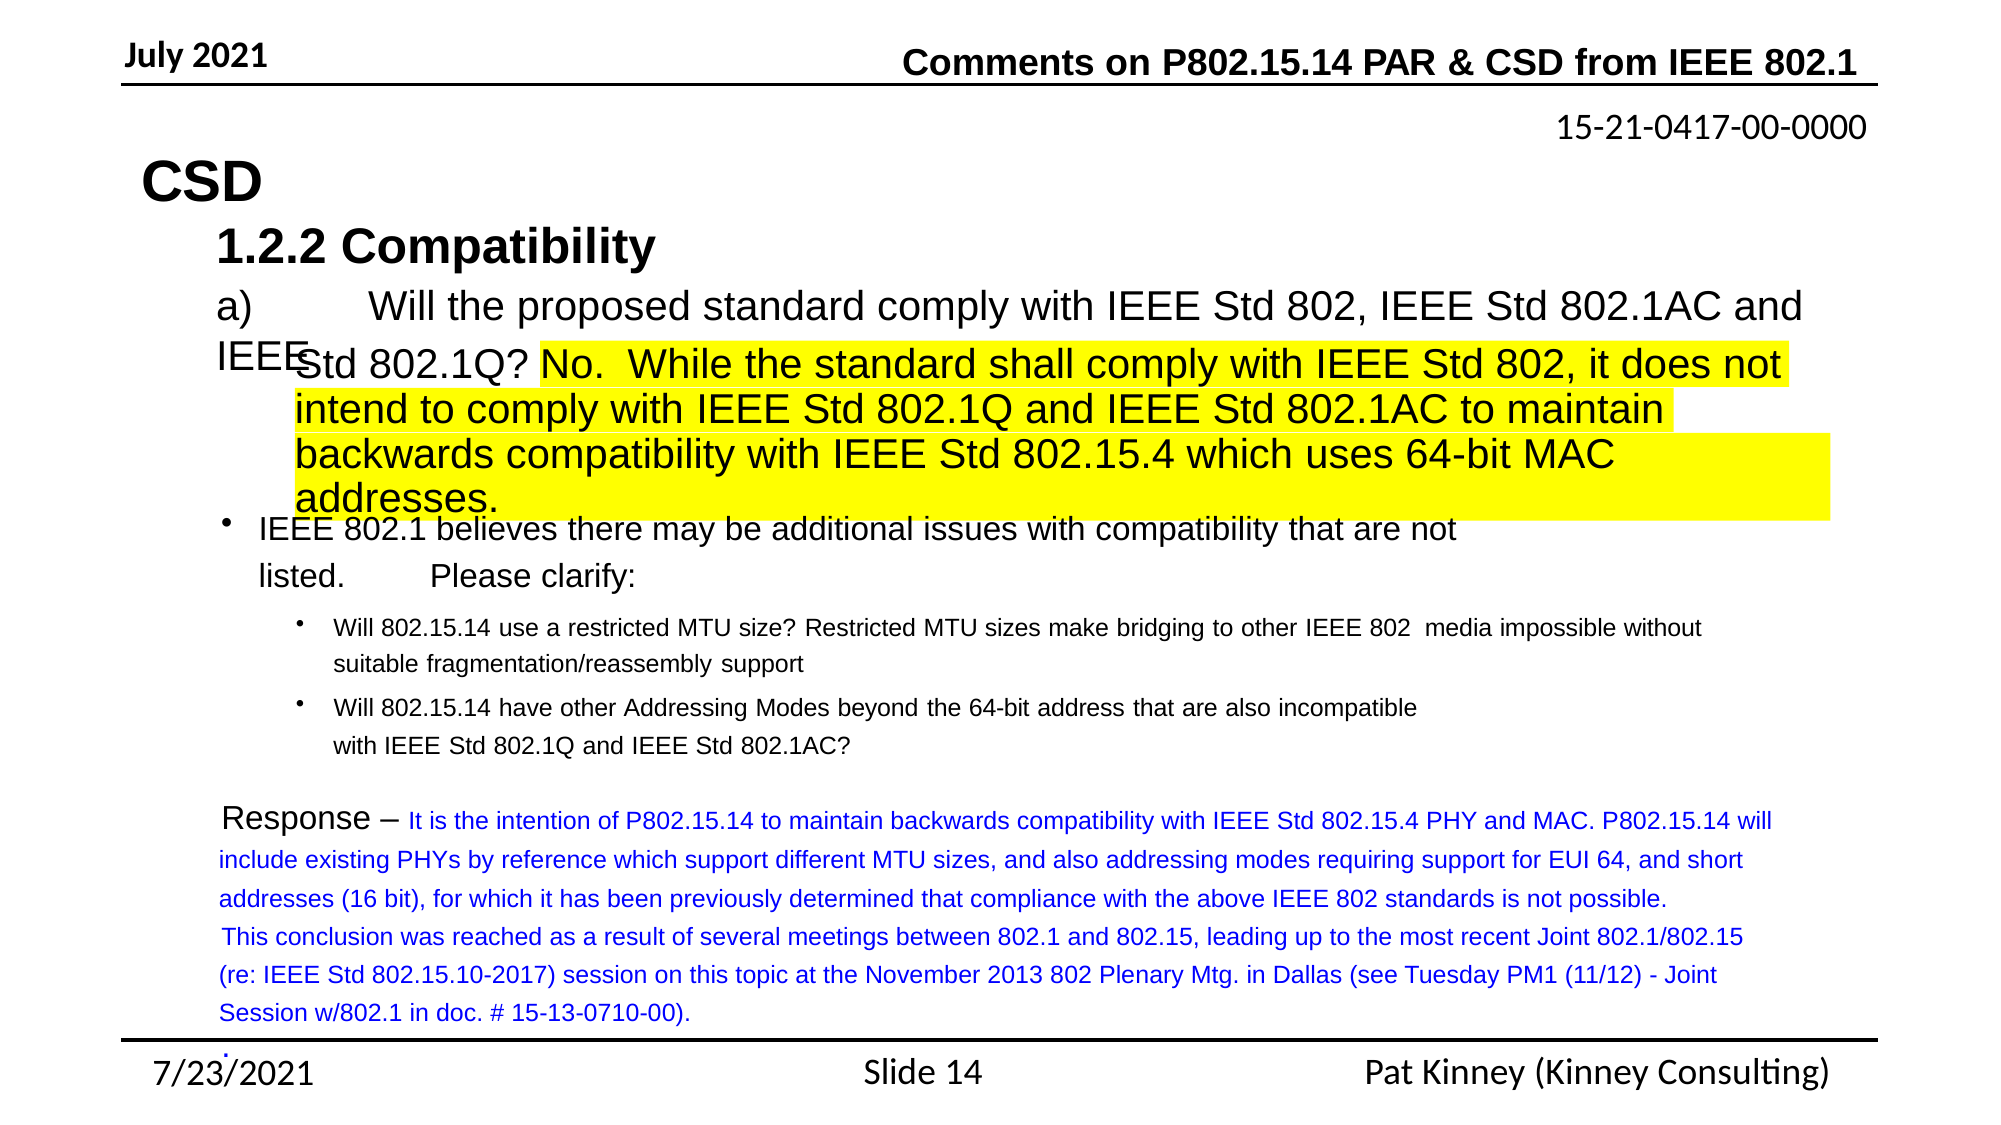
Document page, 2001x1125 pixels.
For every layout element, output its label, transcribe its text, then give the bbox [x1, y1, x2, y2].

footer 7/23/2021 [150, 1055, 318, 1125]
text_box Comments on P802.15.14 PAR & CSD from IEEE 802.1 [900, 35, 1864, 83]
slide_number Pat Kinney (Kinney Consulting) [1362, 1054, 1865, 1125]
text_box intend to comply with IEEE Std 802.1Q and IEEE Std 802.1AC to maintain [294, 387, 1674, 432]
text_box IEEE 802.1 believes there may be additional issues with compatibility that are not listed. Please clarify: Will 802.15.14 use a restricted MTU size? Restricted MTU sizes make bridging to other IEEE 802 media impossible without suitable fragmentation/reassembly support Will 802.15.14 have other Addressing Modes beyond the 64-bit address that are also incompatible with IEEE Std 802.1Q and IEEE Std 802.1AC? Response – It is the intention of P802.15.14 to maintain backwards compatibility with IEEE Std 802.15.4 PHY and MAC. P802.15.14 will include existing PHYs by reference which support different MTU sizes, and also addressing modes requiring support for EUI 64, and short addresses (16 bit), for which it has been previously determined that compliance with the above IEEE 802 standards is not possible. This conclusion was reached as a result of several meetings between 802.1 and 802.15, leading up to the most recent Joint 802.1/802.15 (re: IEEE Std 802.15.10-2017) session on this topic at the November 2013 802 Plenary Mtg. in Dallas (see Tuesday PM1 (11/12) - Joint Session w/802.1 in doc. # 15-13-0710-00). . [218, 497, 1782, 1065]
text_box backwards compatibility with IEEE Std 802.15.4 which uses 64-bit MAC addresses. [294, 432, 1831, 521]
slide_number Slide 14 [861, 1065, 993, 1125]
text_box CSD 1.2.2 Compatibility a) Will the proposed standard comply with IEEE Std 802, IEEE Std 802.1AC and IEEE [138, 141, 1832, 379]
text_box Std 802.1Q? [292, 334, 532, 387]
text_box July 2021 [122, 28, 271, 76]
text_box No. While the standard shall comply with IEEE Std 802, it does not [540, 340, 1790, 387]
